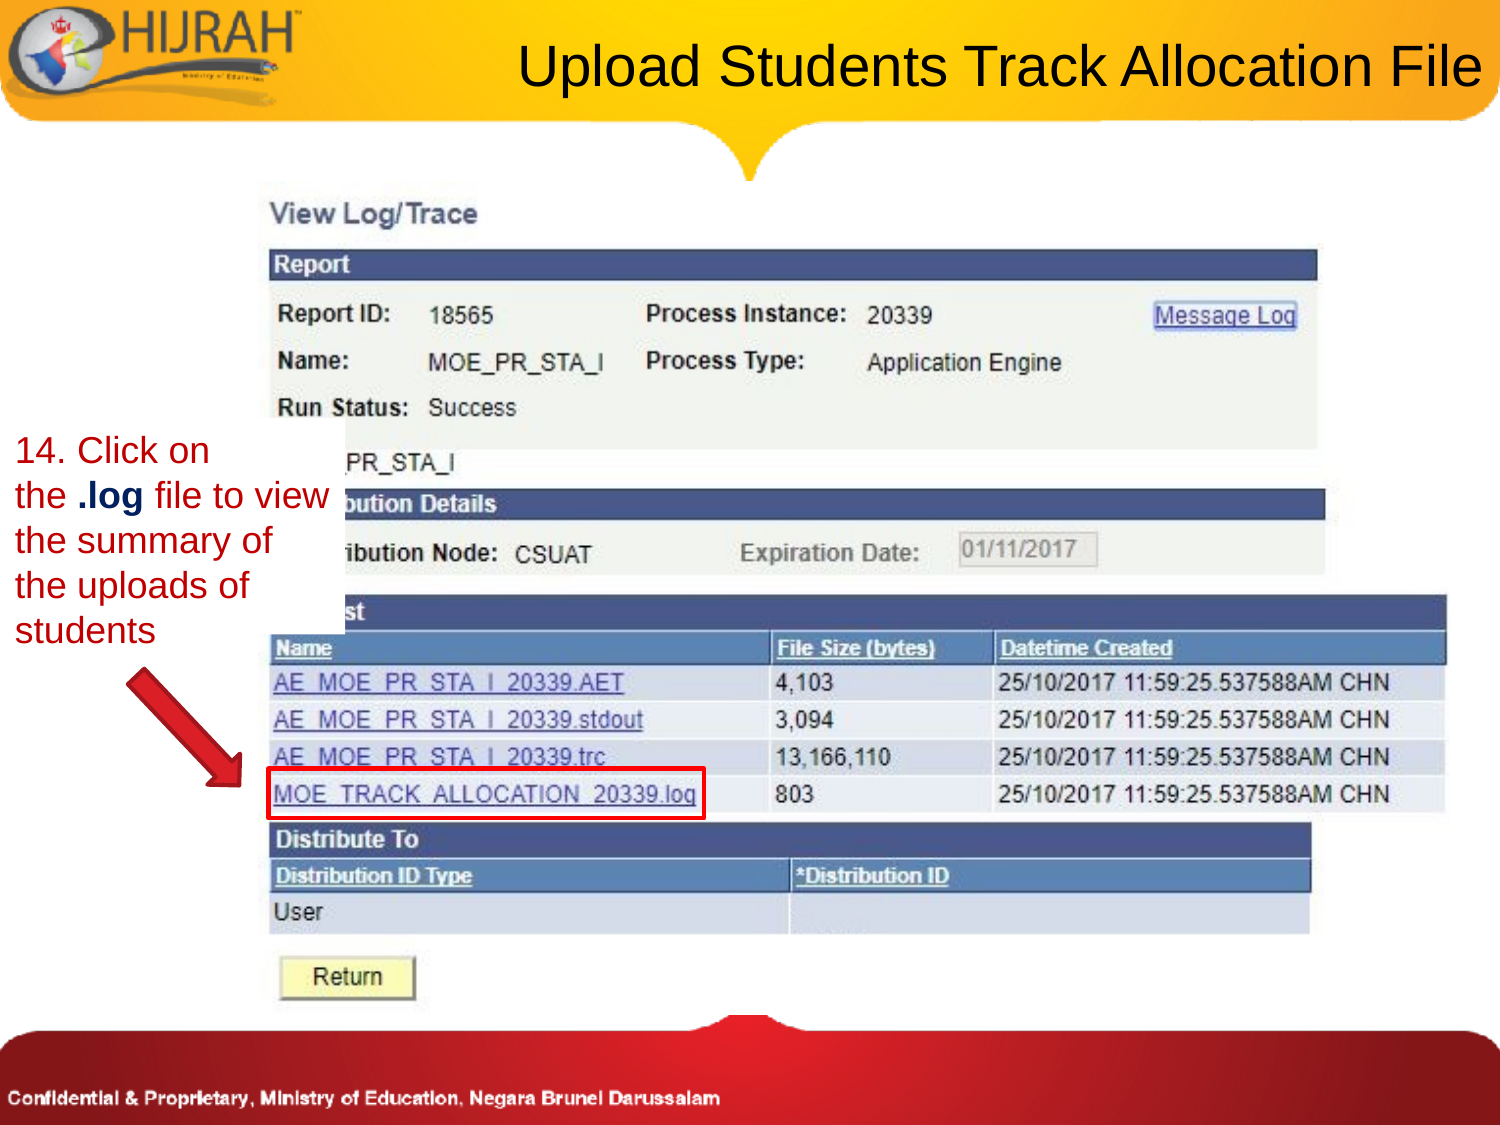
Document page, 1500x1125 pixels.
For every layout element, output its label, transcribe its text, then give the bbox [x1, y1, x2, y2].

picture [0, 0, 1500, 1125]
text_box [125, 666, 243, 788]
text_box Upload Students Track Allocation File [276, 0, 1500, 126]
text_box 14. Click on the .log file to view the summary of the uploads of students [0, 418, 252, 635]
